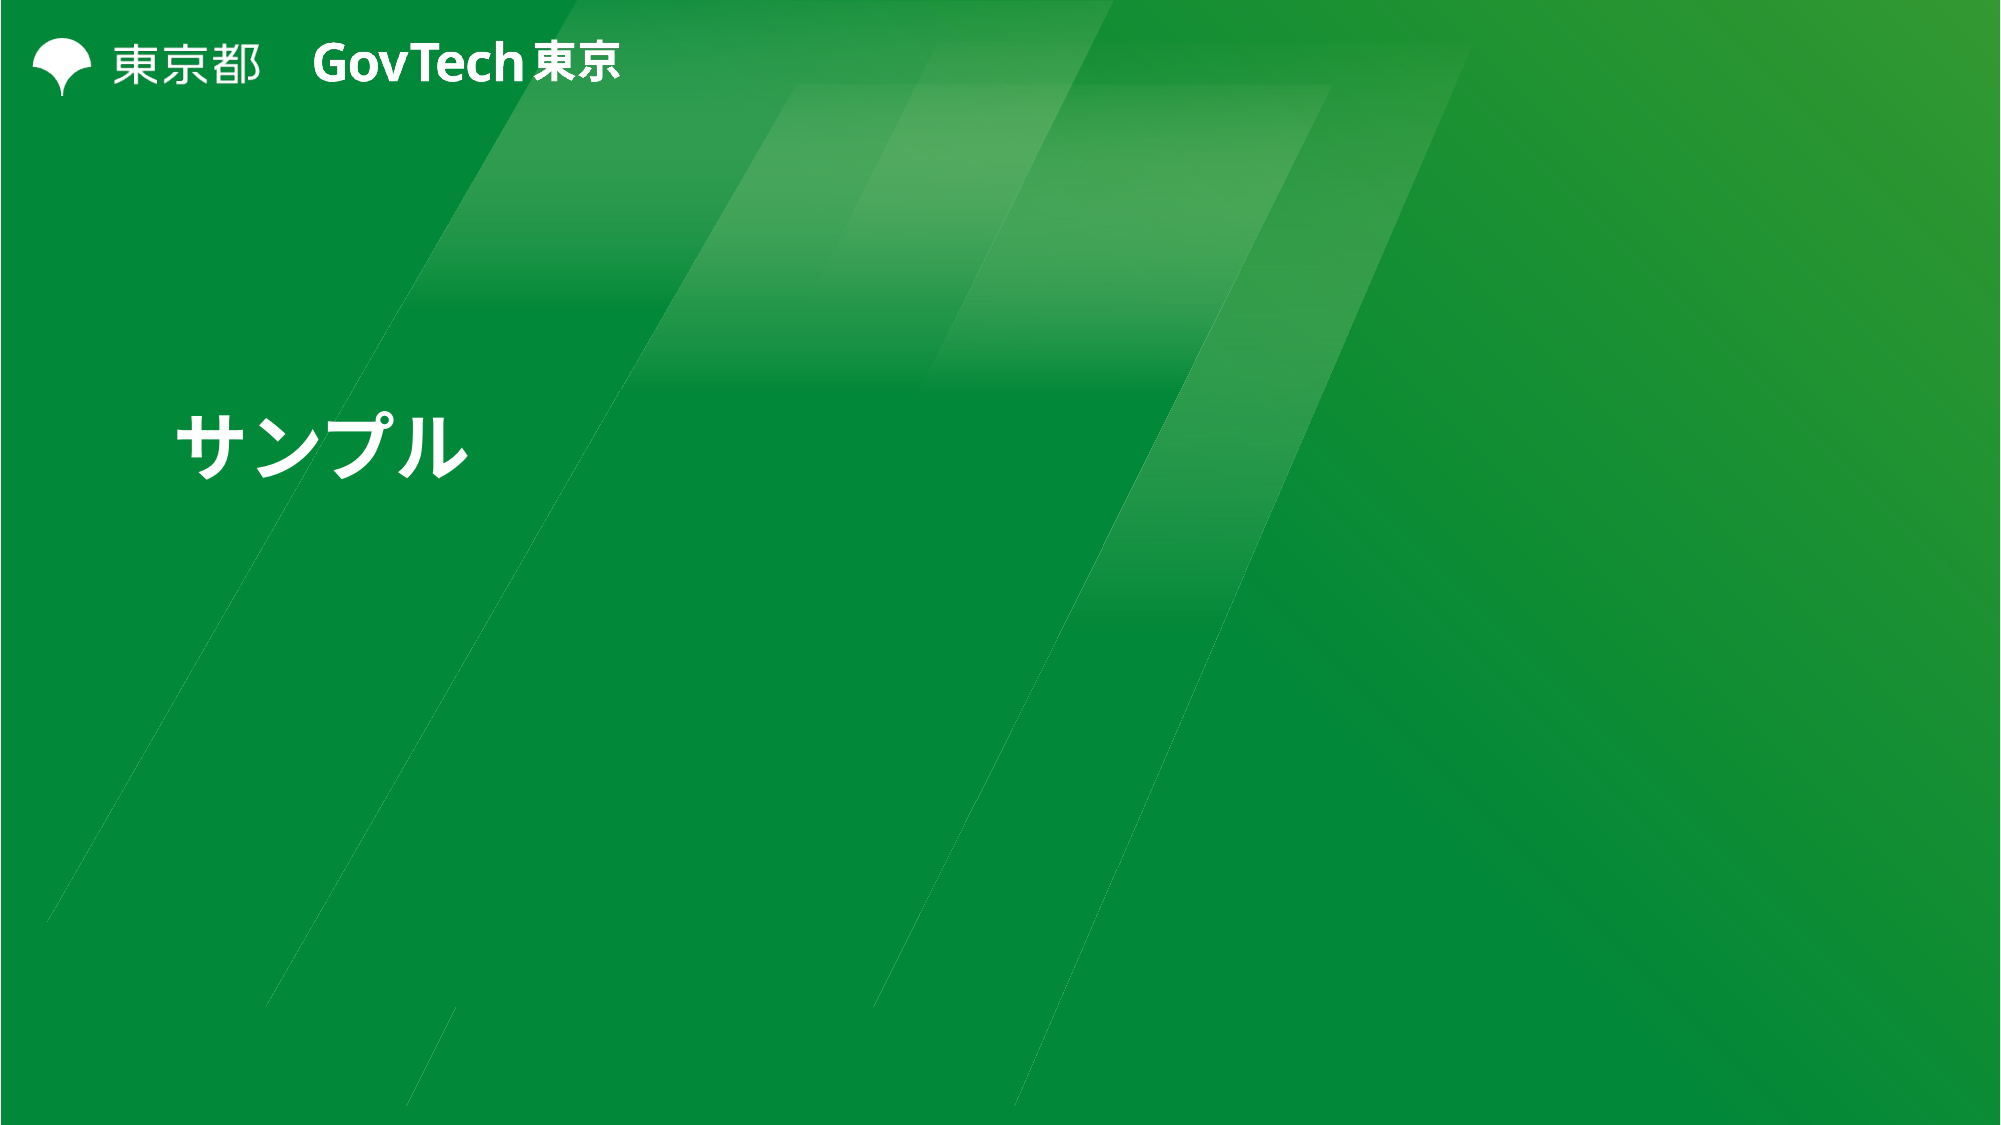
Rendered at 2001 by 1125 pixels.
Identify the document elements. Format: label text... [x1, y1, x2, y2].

picture [32, 38, 260, 96]
title サンプル [173, 397, 1833, 492]
picture [308, 32, 624, 88]
